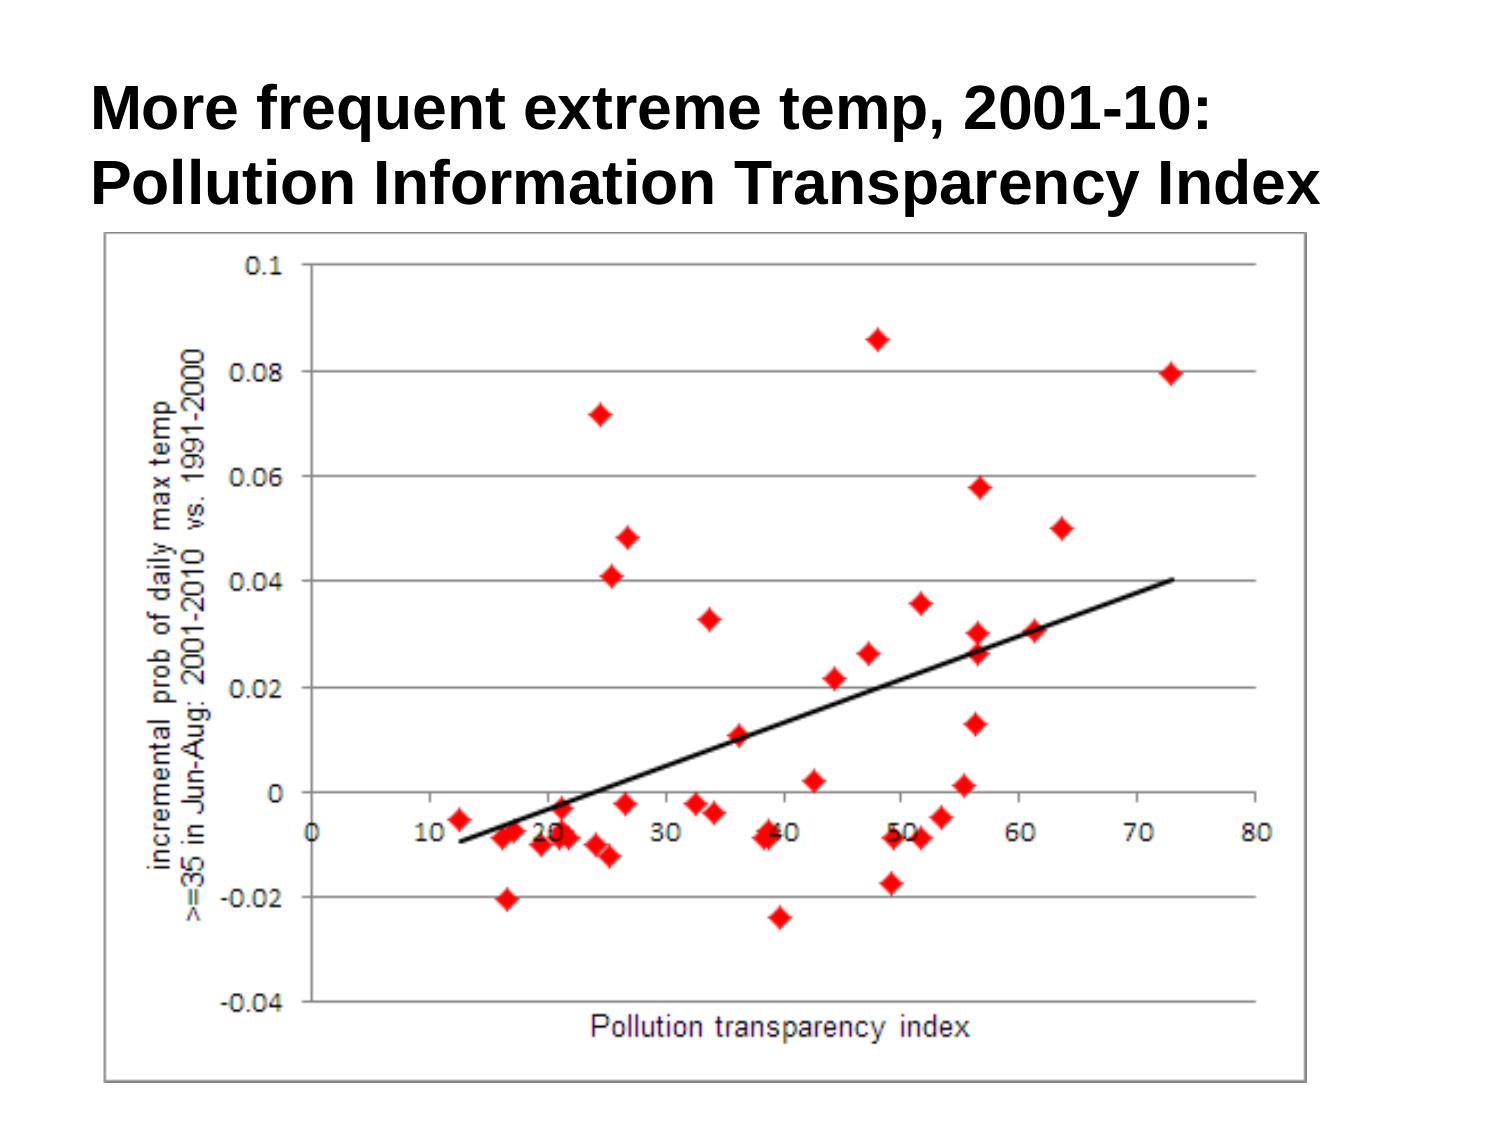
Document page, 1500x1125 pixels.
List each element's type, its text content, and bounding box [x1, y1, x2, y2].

title More frequent extreme temp, 2001-10: Pollution Information Transparency Index [75, 45, 1425, 233]
picture [101, 232, 1307, 1083]
